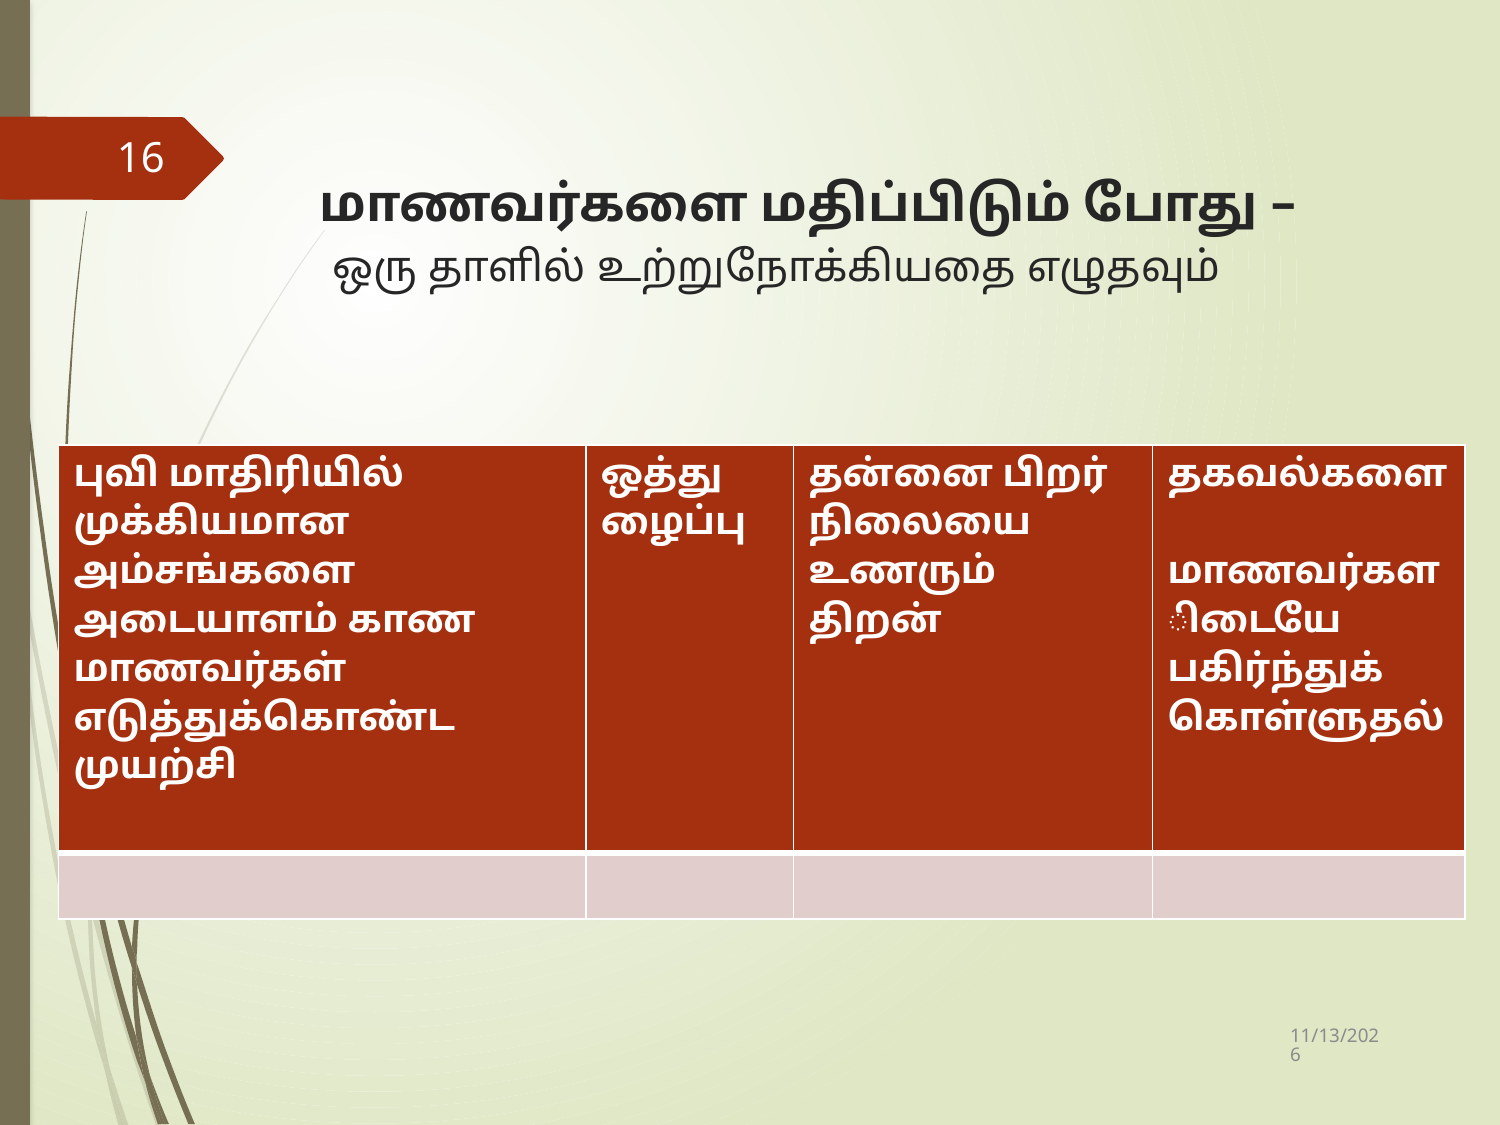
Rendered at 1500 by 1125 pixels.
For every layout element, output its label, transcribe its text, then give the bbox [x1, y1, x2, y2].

table_header புவி மாதிரியில் முக்கியமான அம்சங்களை அடையாளம் காண மாணவர்கள் எடுத்துக்கொண்ட முயற்சி [59, 446, 585, 850]
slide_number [1275, 1006, 1401, 1068]
slide_number 16 [83, 129, 180, 190]
table_header தகவல்களை மாணவர்களிடையே பகிர்ந்துக் கொள்ளுதல் [1153, 446, 1464, 796]
table_cell [59, 856, 281, 918]
table_header தன்னை பிறர் நிலையை உணரும் திறன் [794, 446, 1152, 796]
table_header ஒத்துழைப்பு [587, 446, 793, 796]
text_box [281, 796, 1500, 926]
title மாணவர்களை மதிப்பிடும் போது – ஒரு தாளில் உற்றுநோக்கியதை எழுதவும் [304, 164, 1465, 375]
